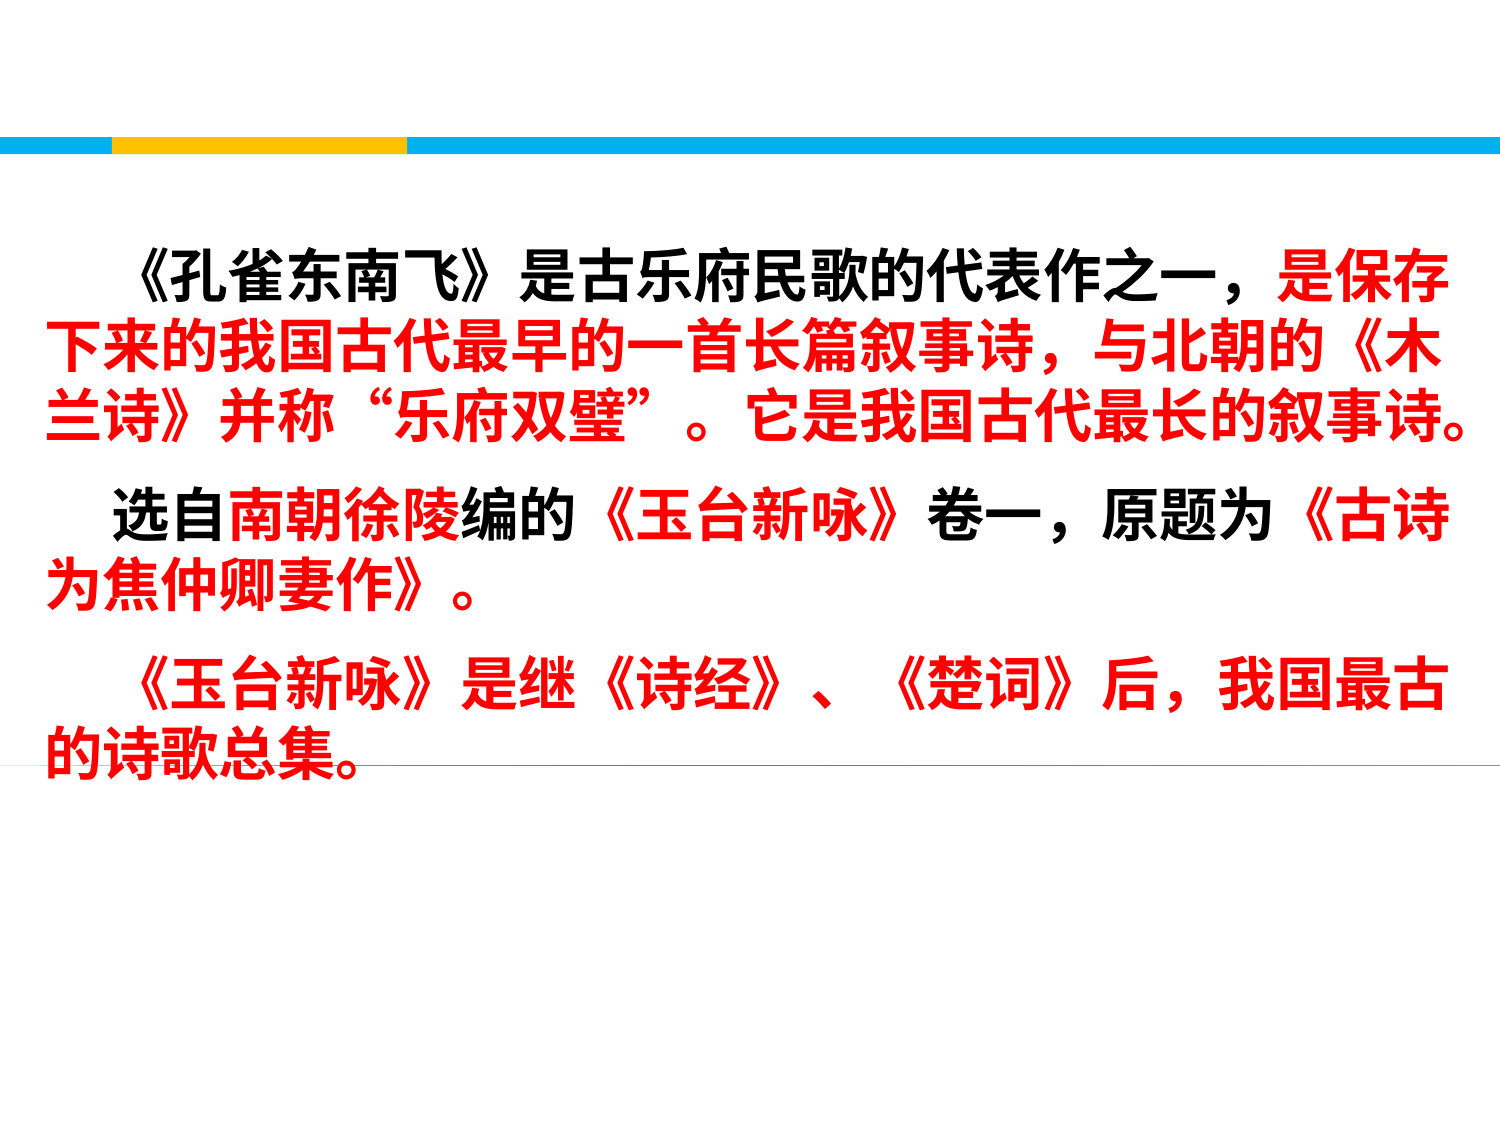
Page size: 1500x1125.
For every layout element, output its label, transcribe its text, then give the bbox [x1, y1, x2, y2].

text_box [408, 137, 1500, 155]
text_box [111, 137, 408, 155]
text_box [0, 137, 111, 155]
text_box 《孔雀东南飞》是古乐府民歌的代表作之一，是保存下来的我国古代最早的一首长篇叙事诗，与北朝的《木兰诗》并称“乐府双璧”。它是我国古代最长的叙事诗。 选自南朝徐陵编的《玉台新咏》卷一，原题为《古诗为焦仲卿妻作》。 《玉台新咏》是继《诗经》、《楚词》后，我国最古的诗歌总集。 [29, 231, 1483, 795]
